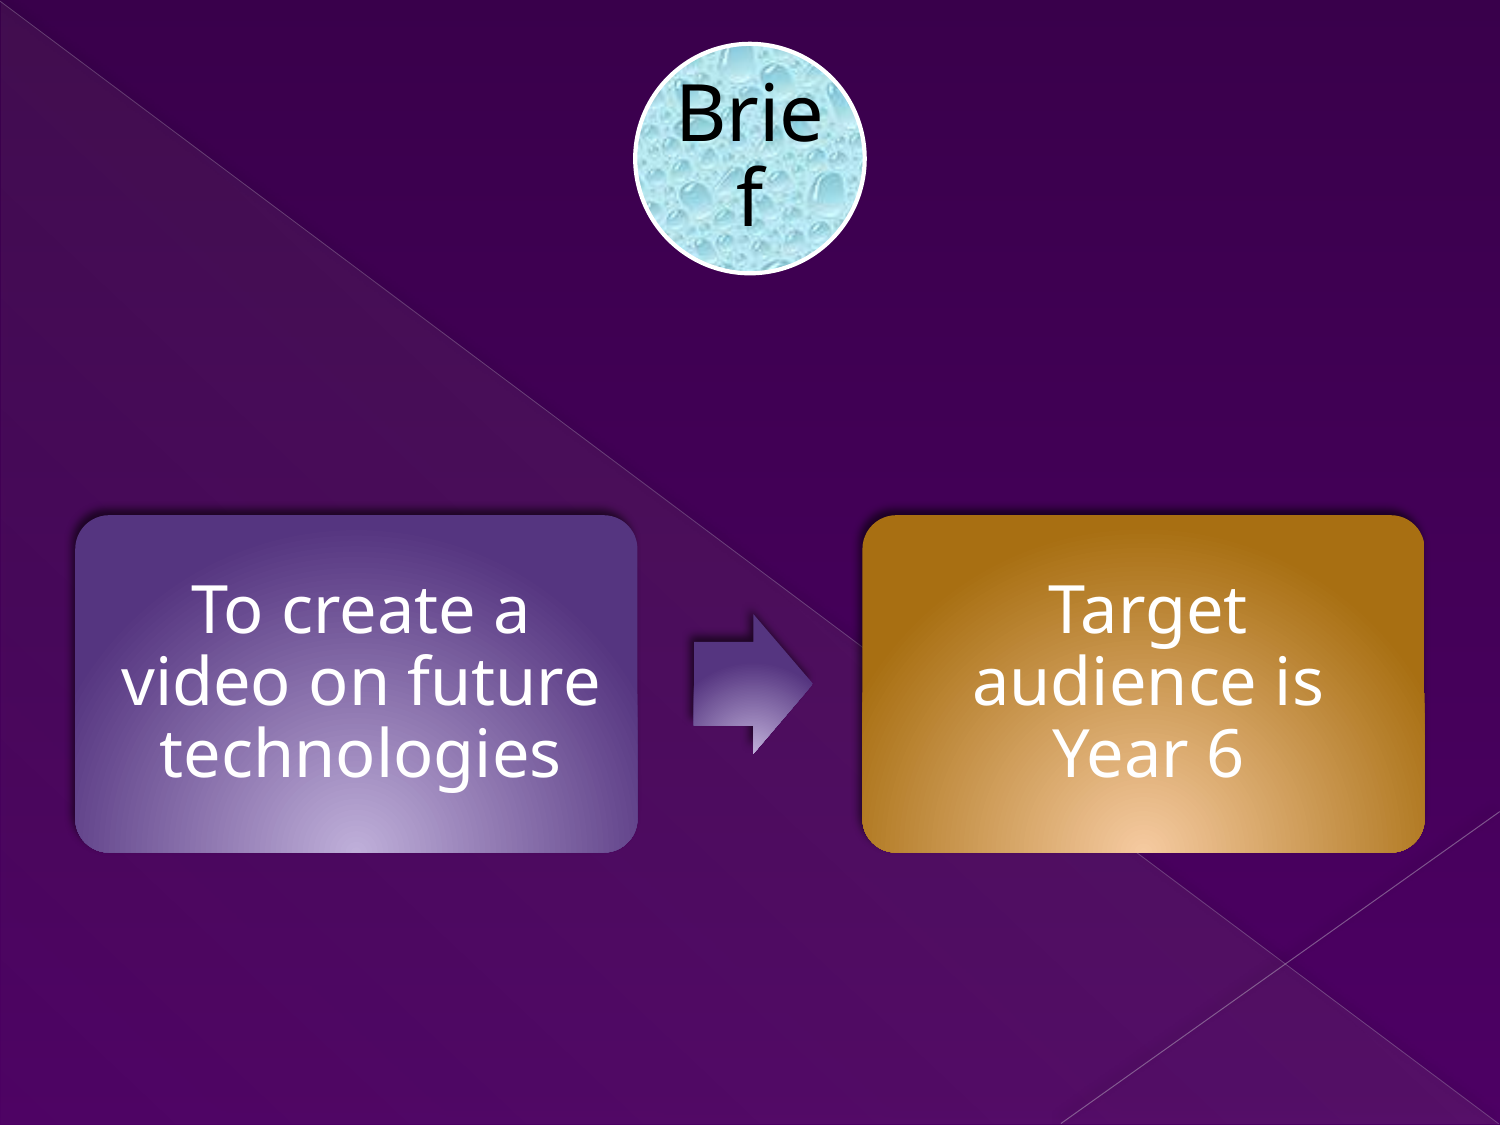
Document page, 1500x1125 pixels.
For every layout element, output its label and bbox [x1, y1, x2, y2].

list [74, 308, 1426, 1060]
text_box [74, 43, 1426, 274]
